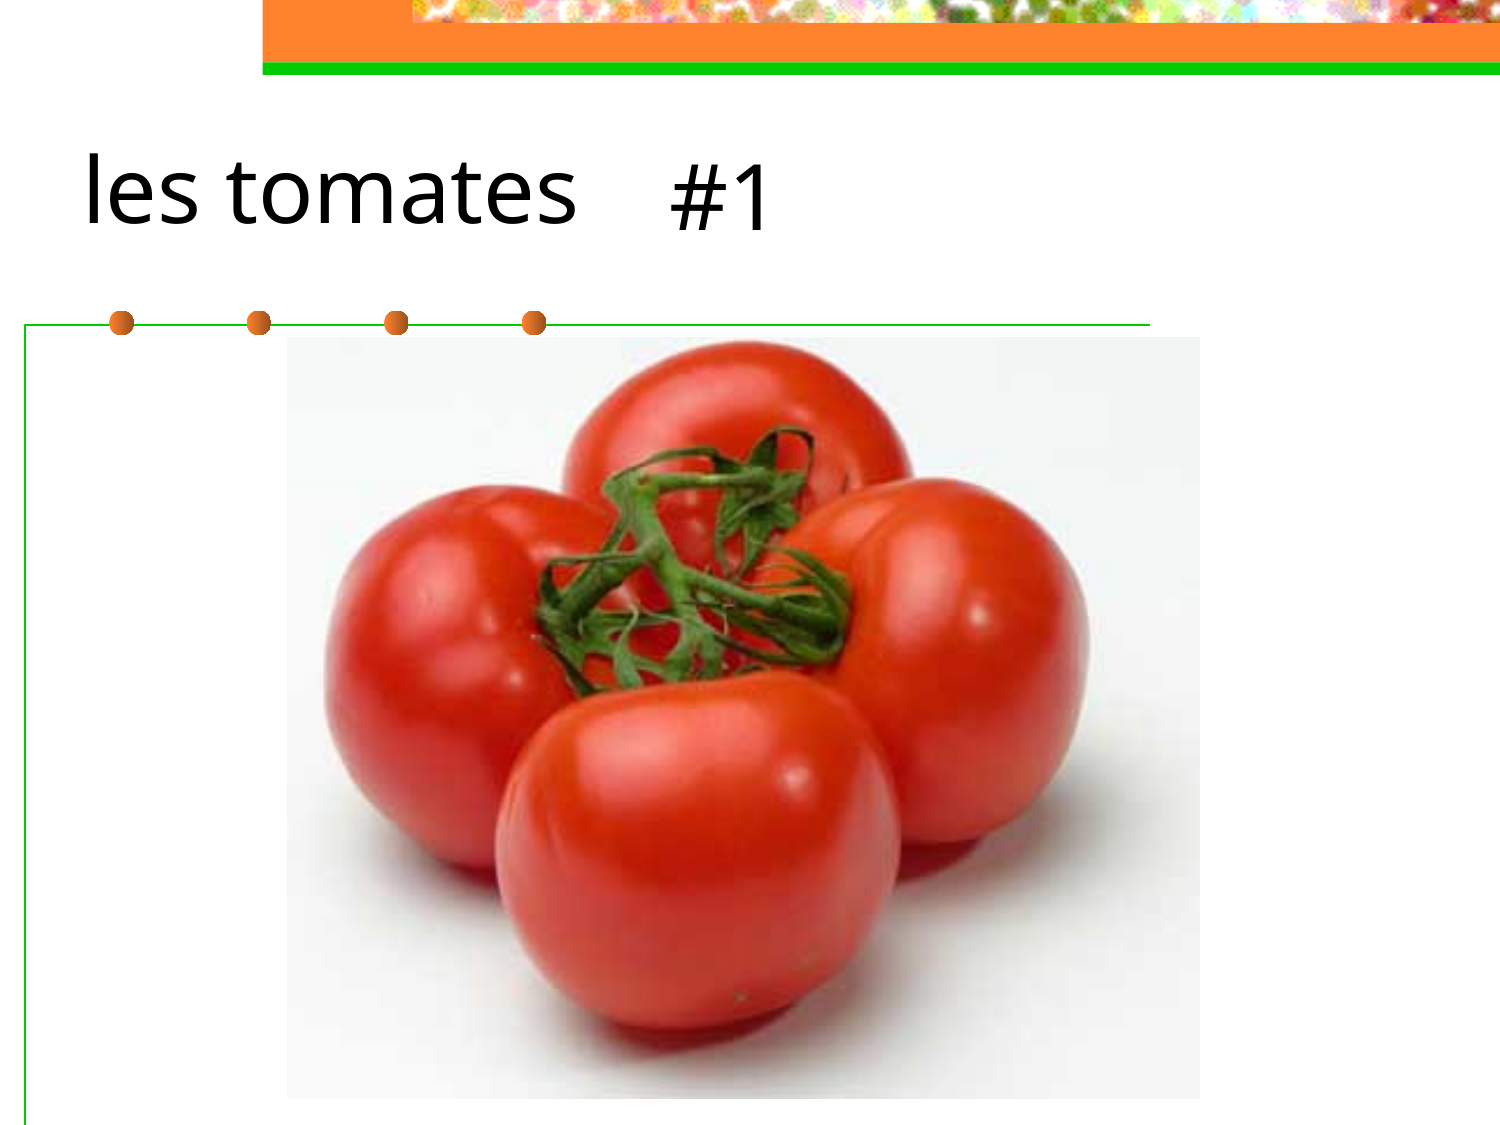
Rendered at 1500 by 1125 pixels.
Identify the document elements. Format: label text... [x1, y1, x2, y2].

title #1 [87, 99, 1363, 288]
picture [412, 0, 1500, 23]
picture [287, 337, 1201, 1099]
text_box les tomates [62, 124, 600, 250]
